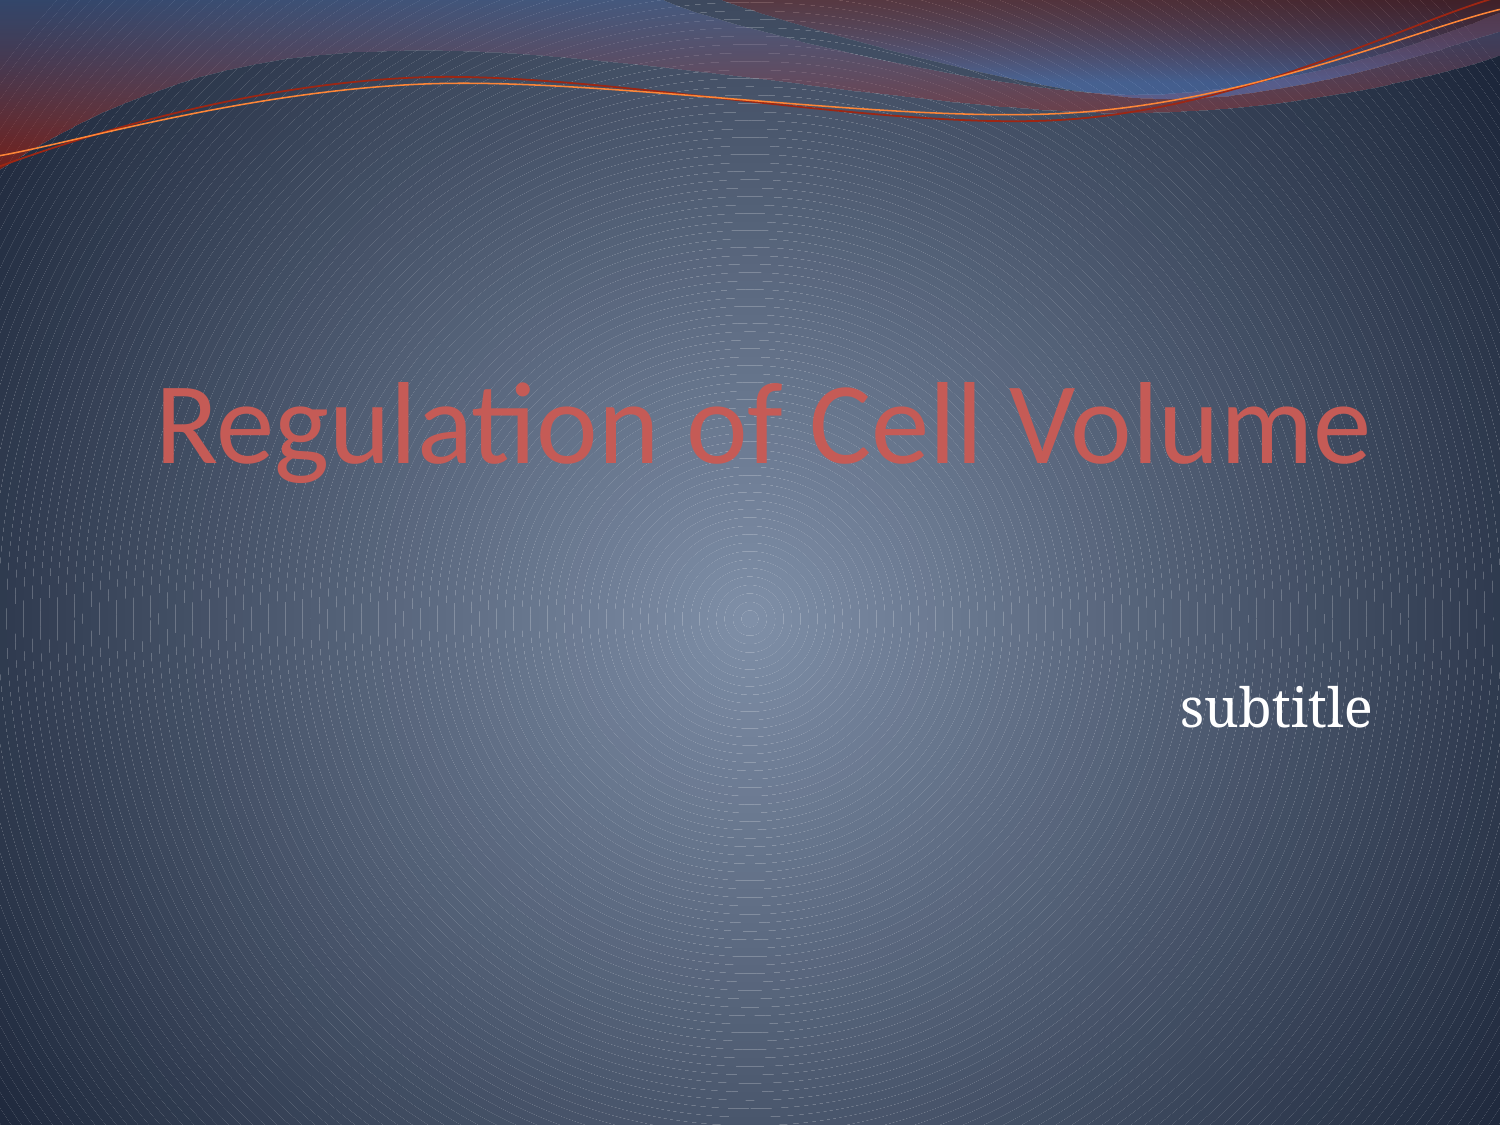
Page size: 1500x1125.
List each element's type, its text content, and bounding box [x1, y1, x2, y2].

subtitle subtitle [87, 562, 1376, 850]
title Regulation of Cell Volume [87, 187, 1376, 488]
